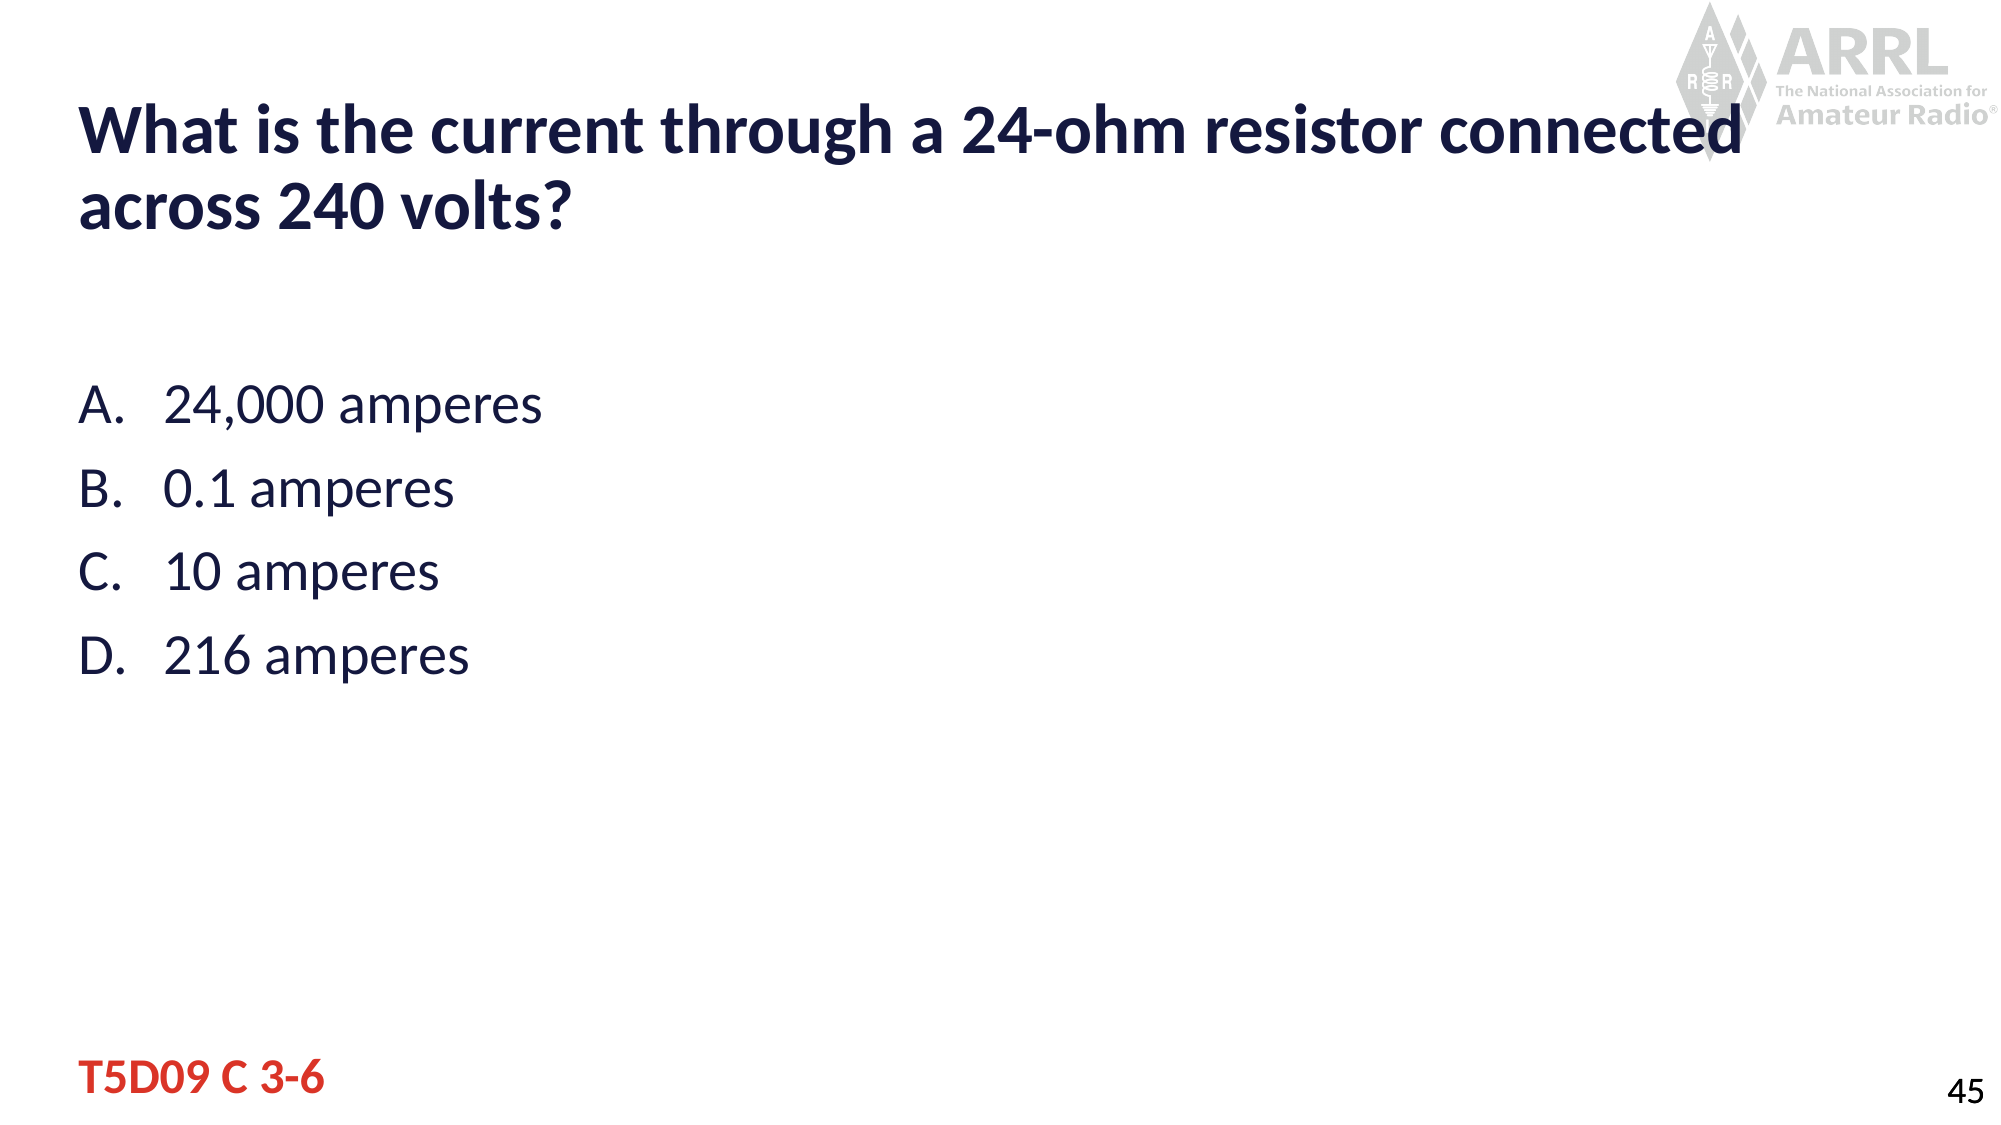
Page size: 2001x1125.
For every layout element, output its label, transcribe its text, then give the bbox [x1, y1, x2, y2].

text_box T5D09 C 3-6 [63, 1036, 921, 1112]
list 24,000 amperes 0.1 amperes 10 amperes 216 amperes [63, 365, 1863, 989]
title What is the current through a 24-ohm resistor connected across 240 volts? [63, 59, 1863, 278]
picture [1674, 0, 2000, 164]
